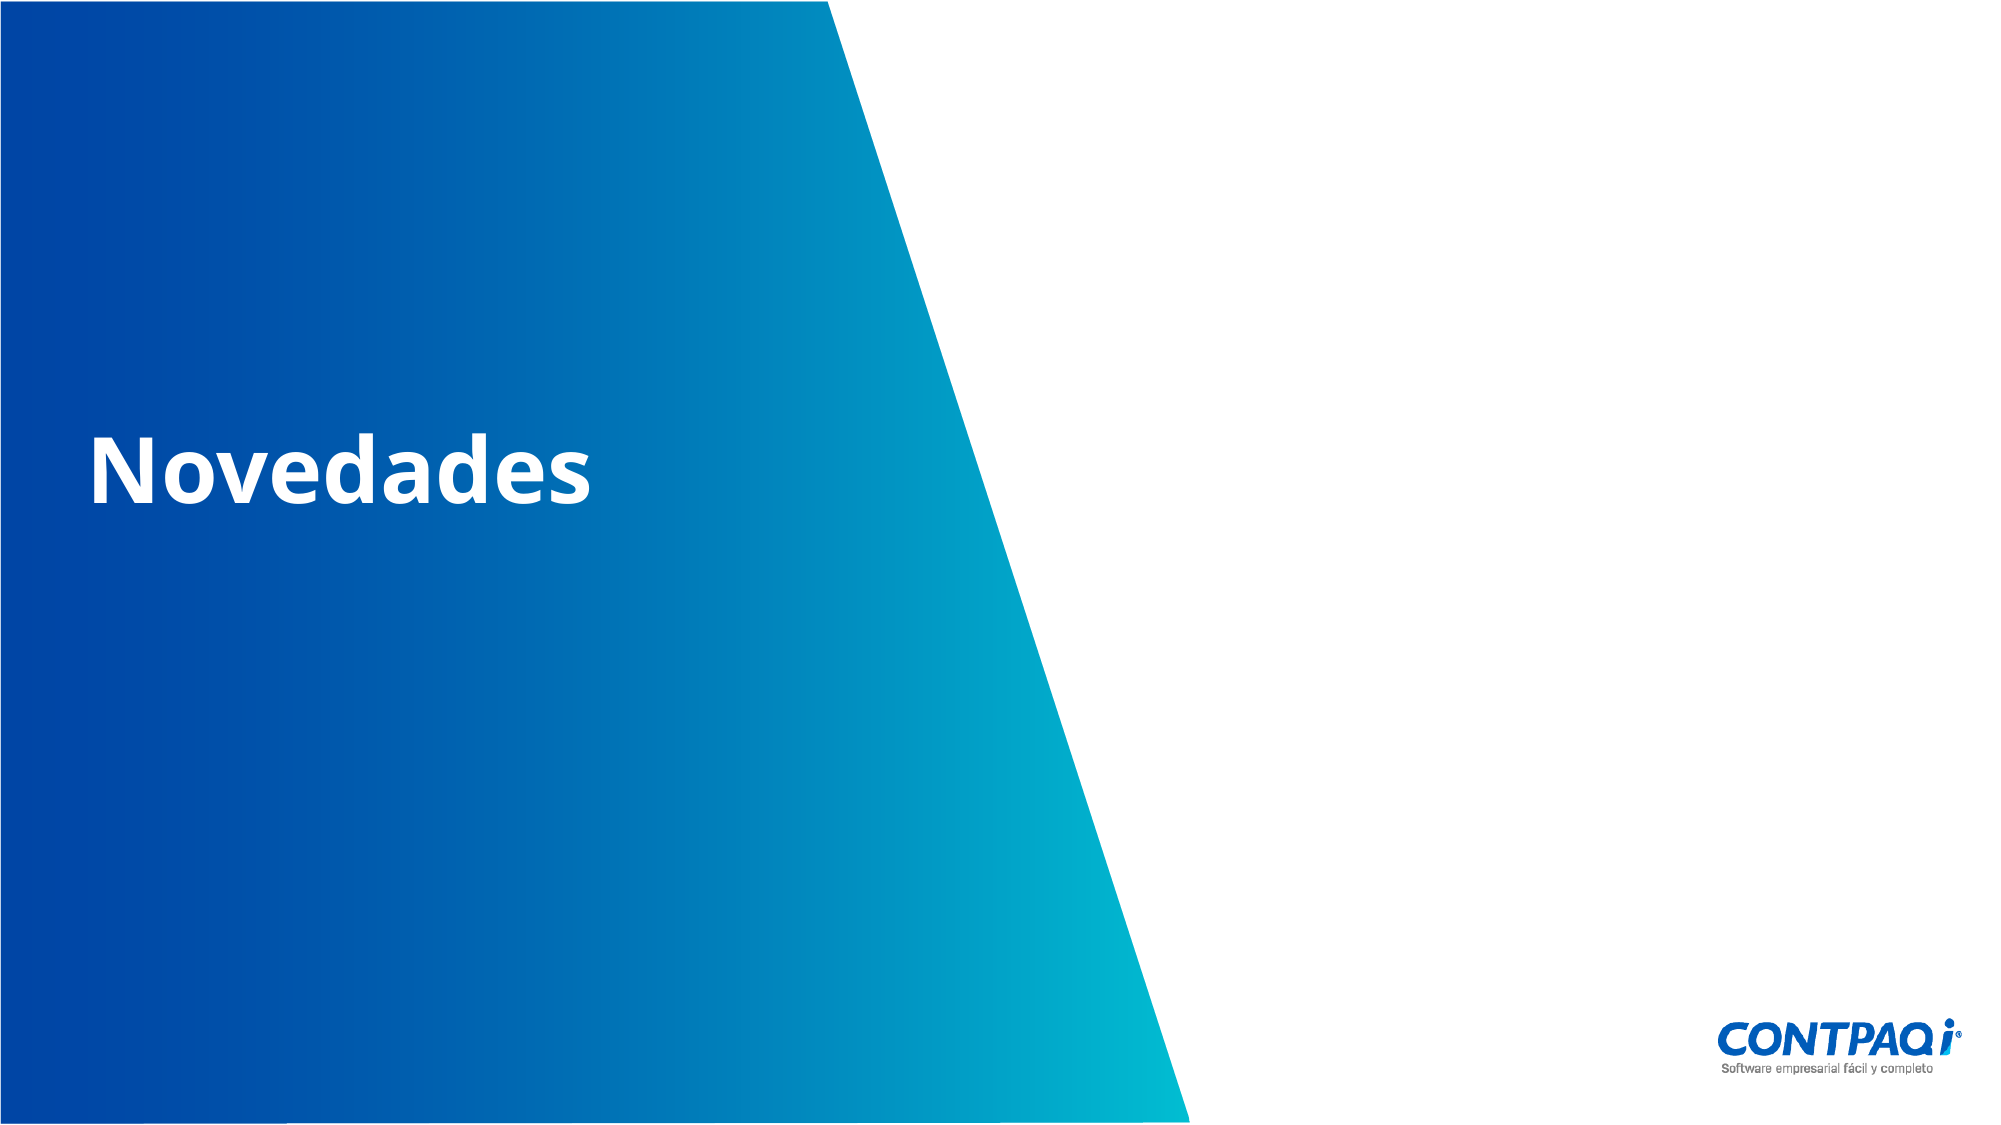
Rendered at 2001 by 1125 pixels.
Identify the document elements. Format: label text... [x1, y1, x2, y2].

picture [829, 1, 1190, 1124]
picture [1718, 1018, 1962, 1075]
text_box Novedades [71, 404, 908, 530]
picture [0, 1, 646, 1124]
